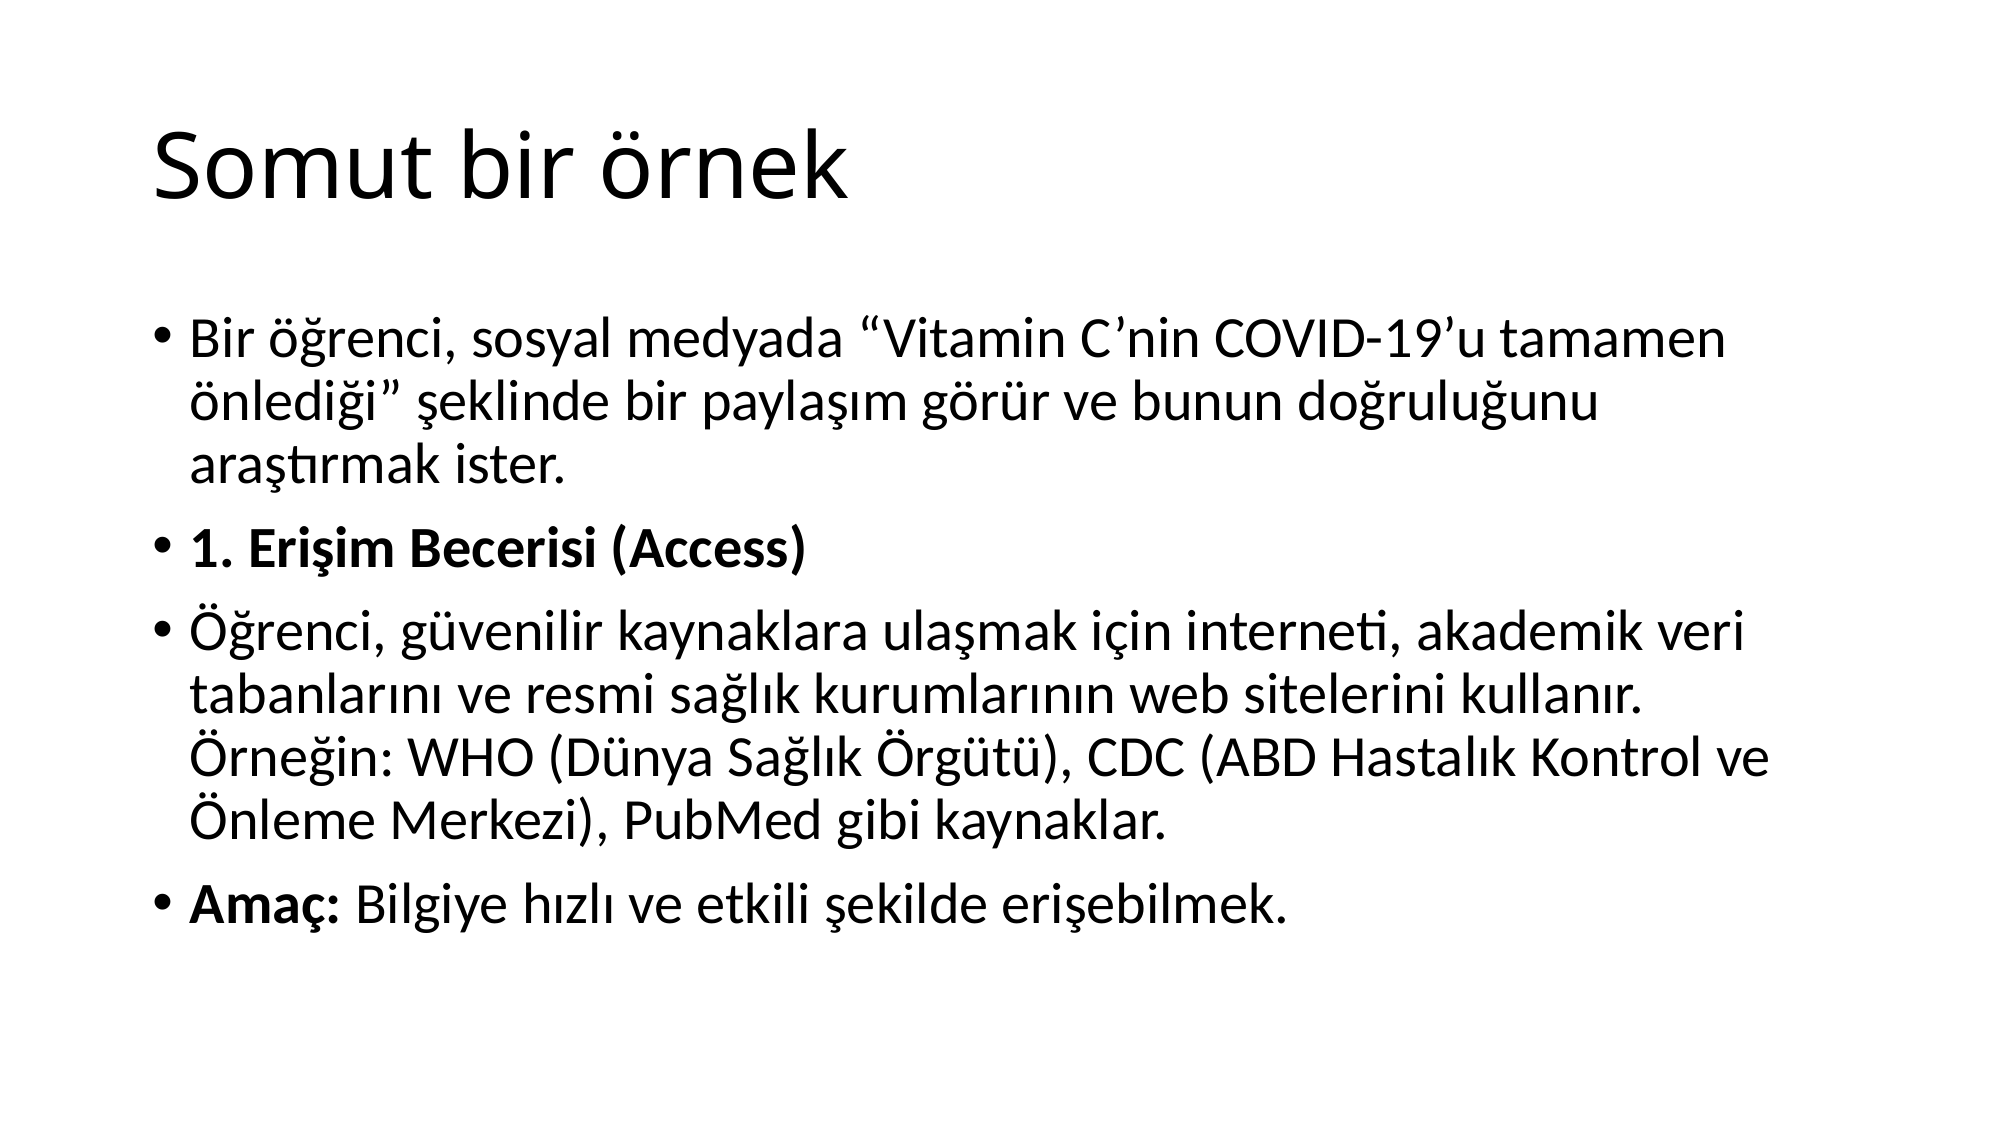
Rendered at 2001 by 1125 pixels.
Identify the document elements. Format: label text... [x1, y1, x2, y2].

title Somut bir örnek [137, 59, 1863, 278]
list Bir öğrenci, sosyal medyada “Vitamin C’nin COVID-19’u tamamen önlediği” şeklinde bir paylaşım görür ve bunun doğruluğunu araştırmak ister. 1. Erişim Becerisi (Access) Öğrenci, güvenilir kaynaklara ulaşmak için interneti, akademik veri tabanlarını ve resmi sağlık kurumlarının web sitelerini kullanır. Örneğin: WHO (Dünya Sağlık Örgütü), CDC (ABD Hastalık Kontrol ve Önleme Merkezi), PubMed gibi kaynaklar. Amaç: Bilgiye hızlı ve etkili şekilde erişebilmek. [137, 299, 1863, 1014]
